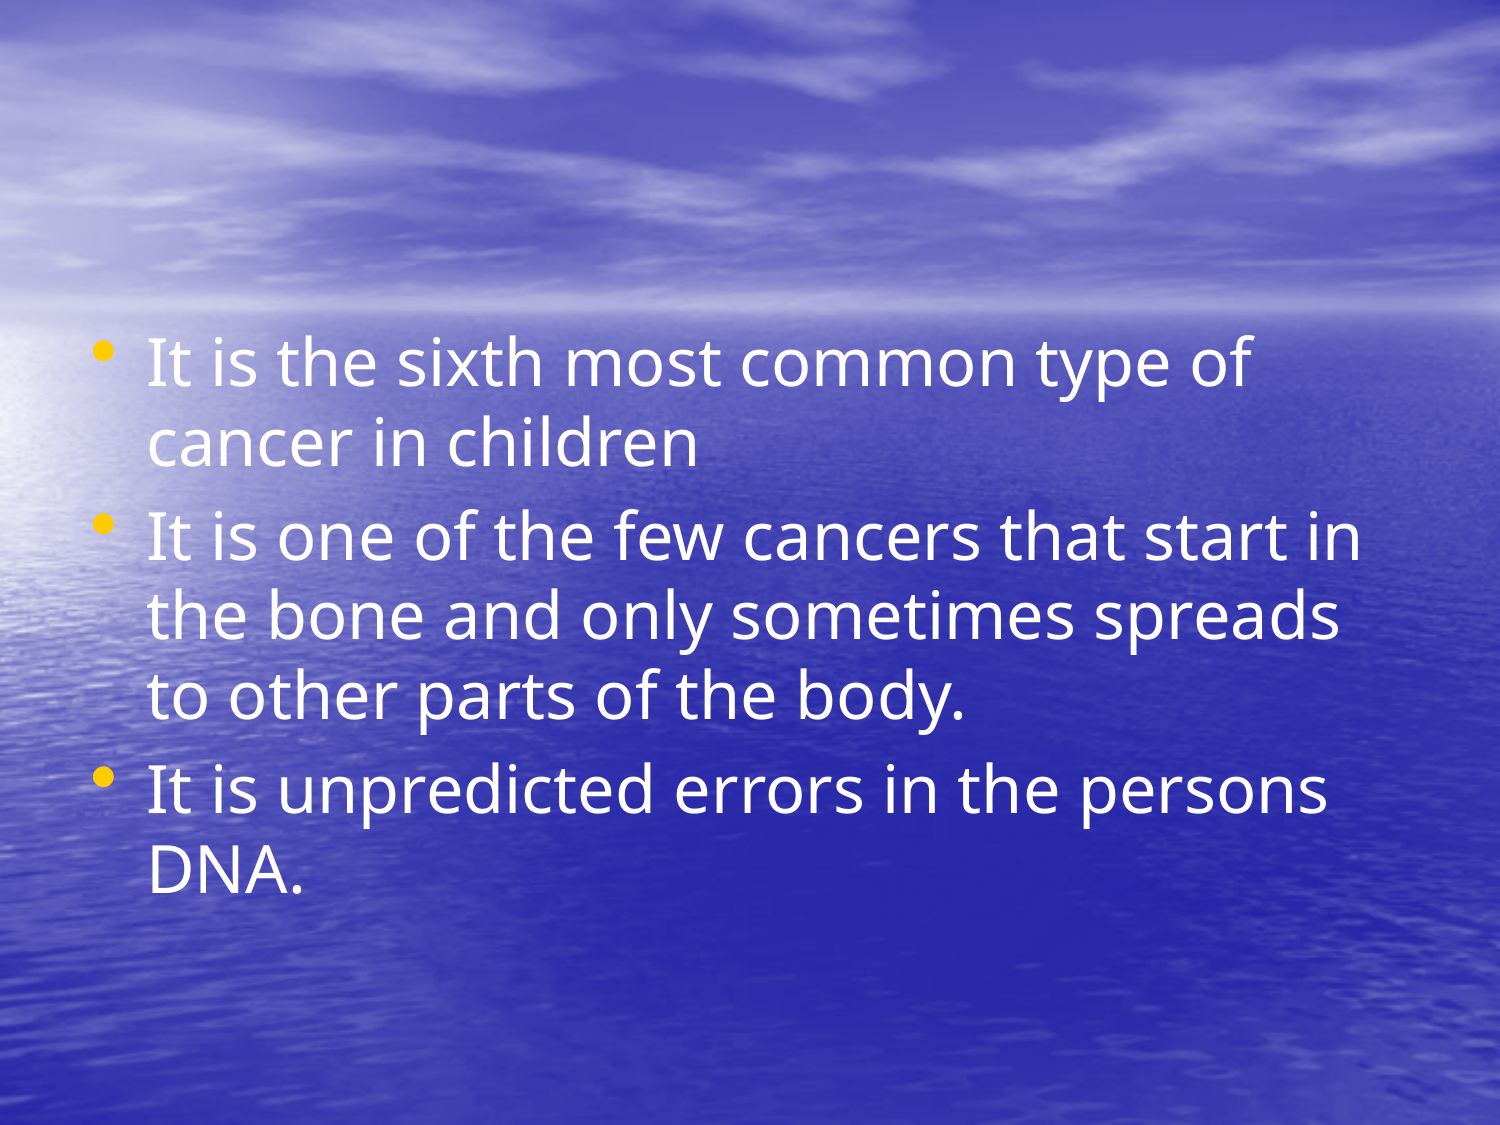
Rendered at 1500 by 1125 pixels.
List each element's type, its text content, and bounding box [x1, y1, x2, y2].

list It is the sixth most common type of cancer in children It is one of the few cancers that start in the bone and only sometimes spreads to other parts of the body. It is unpredicted errors in the persons DNA. [74, 312, 1426, 988]
